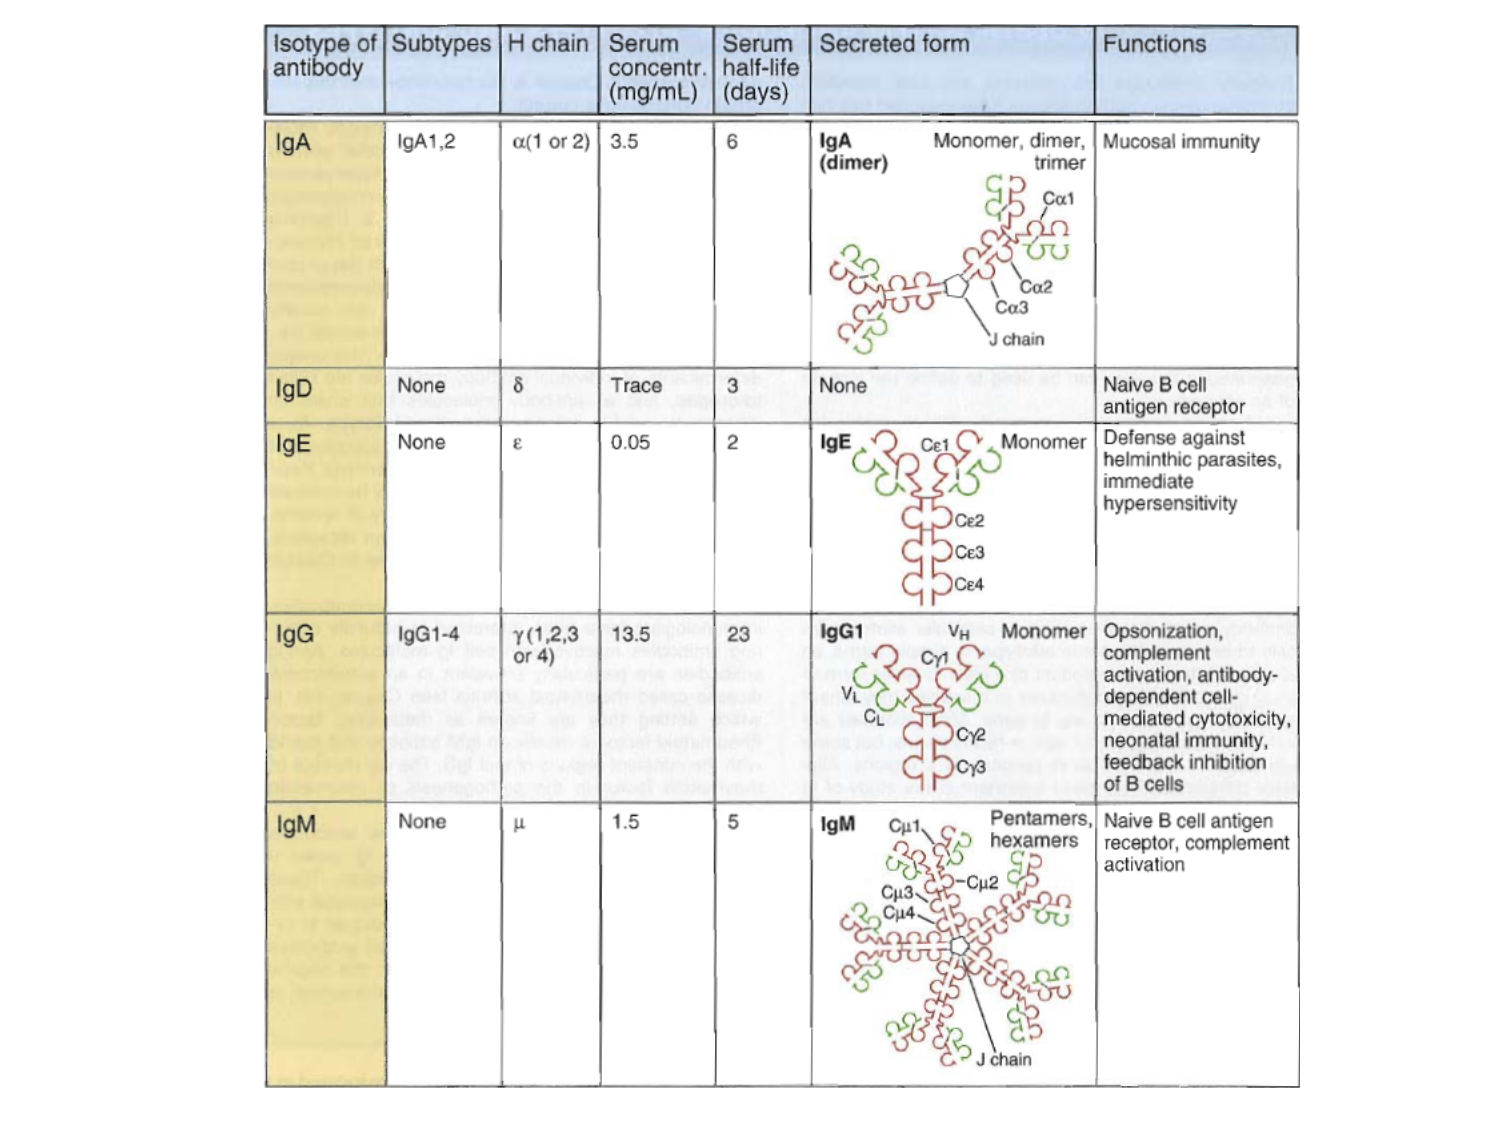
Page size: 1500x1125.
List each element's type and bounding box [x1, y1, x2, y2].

picture [262, 24, 1301, 1088]
